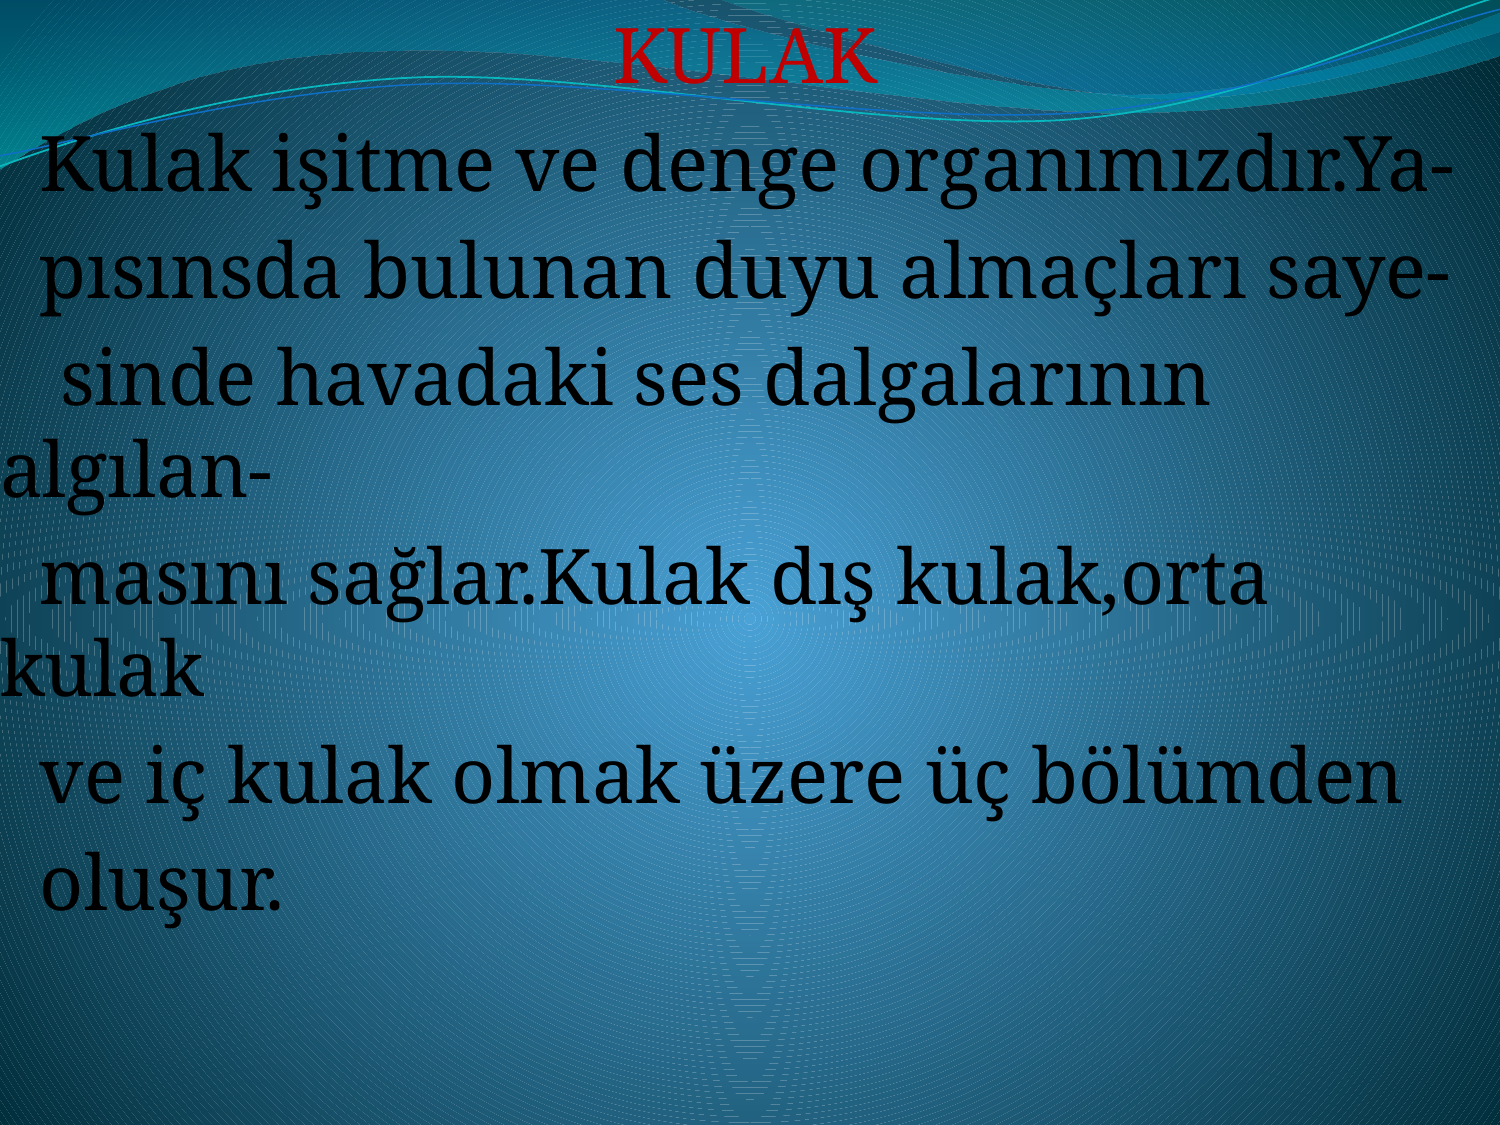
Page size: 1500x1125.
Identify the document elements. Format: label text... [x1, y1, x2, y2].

subtitle KULAK Kulak işitme ve denge organımızdır.Ya- pısınsda bulunan duyu almaçları saye- sinde havadaki ses dalgalarının algılan- masını sağlar.Kulak dış kulak,orta kulak ve iç kulak olmak üzere üç bölümden oluşur. [0, 0, 1500, 1125]
